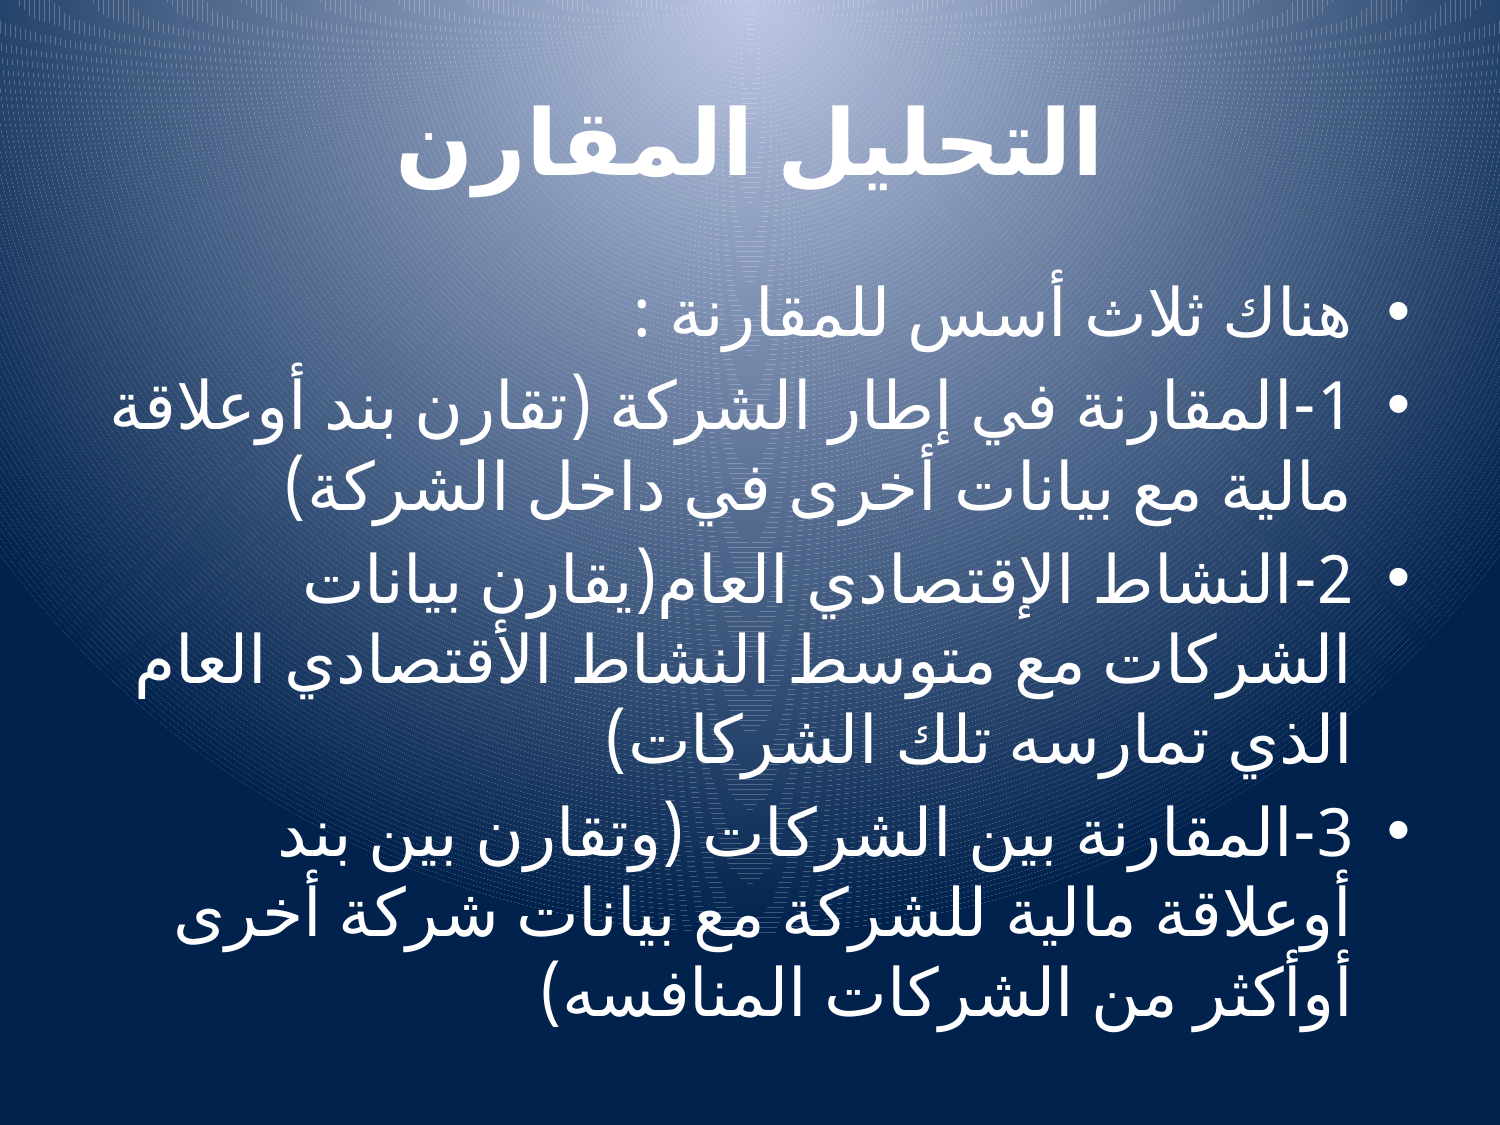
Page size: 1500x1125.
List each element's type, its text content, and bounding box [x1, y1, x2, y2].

list هناك ثلاث أسس للمقارنة : 1-المقارنة في إطار الشركة (تقارن بند أوعلاقة مالية مع بيانات أخرى في داخل الشركة) 2-النشاط الإقتصادي العام(يقارن بيانات الشركات مع متوسط النشاط الأقتصادي العام الذي تمارسه تلك الشركات) 3-المقارنة بين الشركات (وتقارن بين بند أوعلاقة مالية للشركة مع بيانات شركة أخرى أوأكثر من الشركات المنافسه) [75, 262, 1425, 1005]
title التحليل المقارن [75, 45, 1425, 233]
